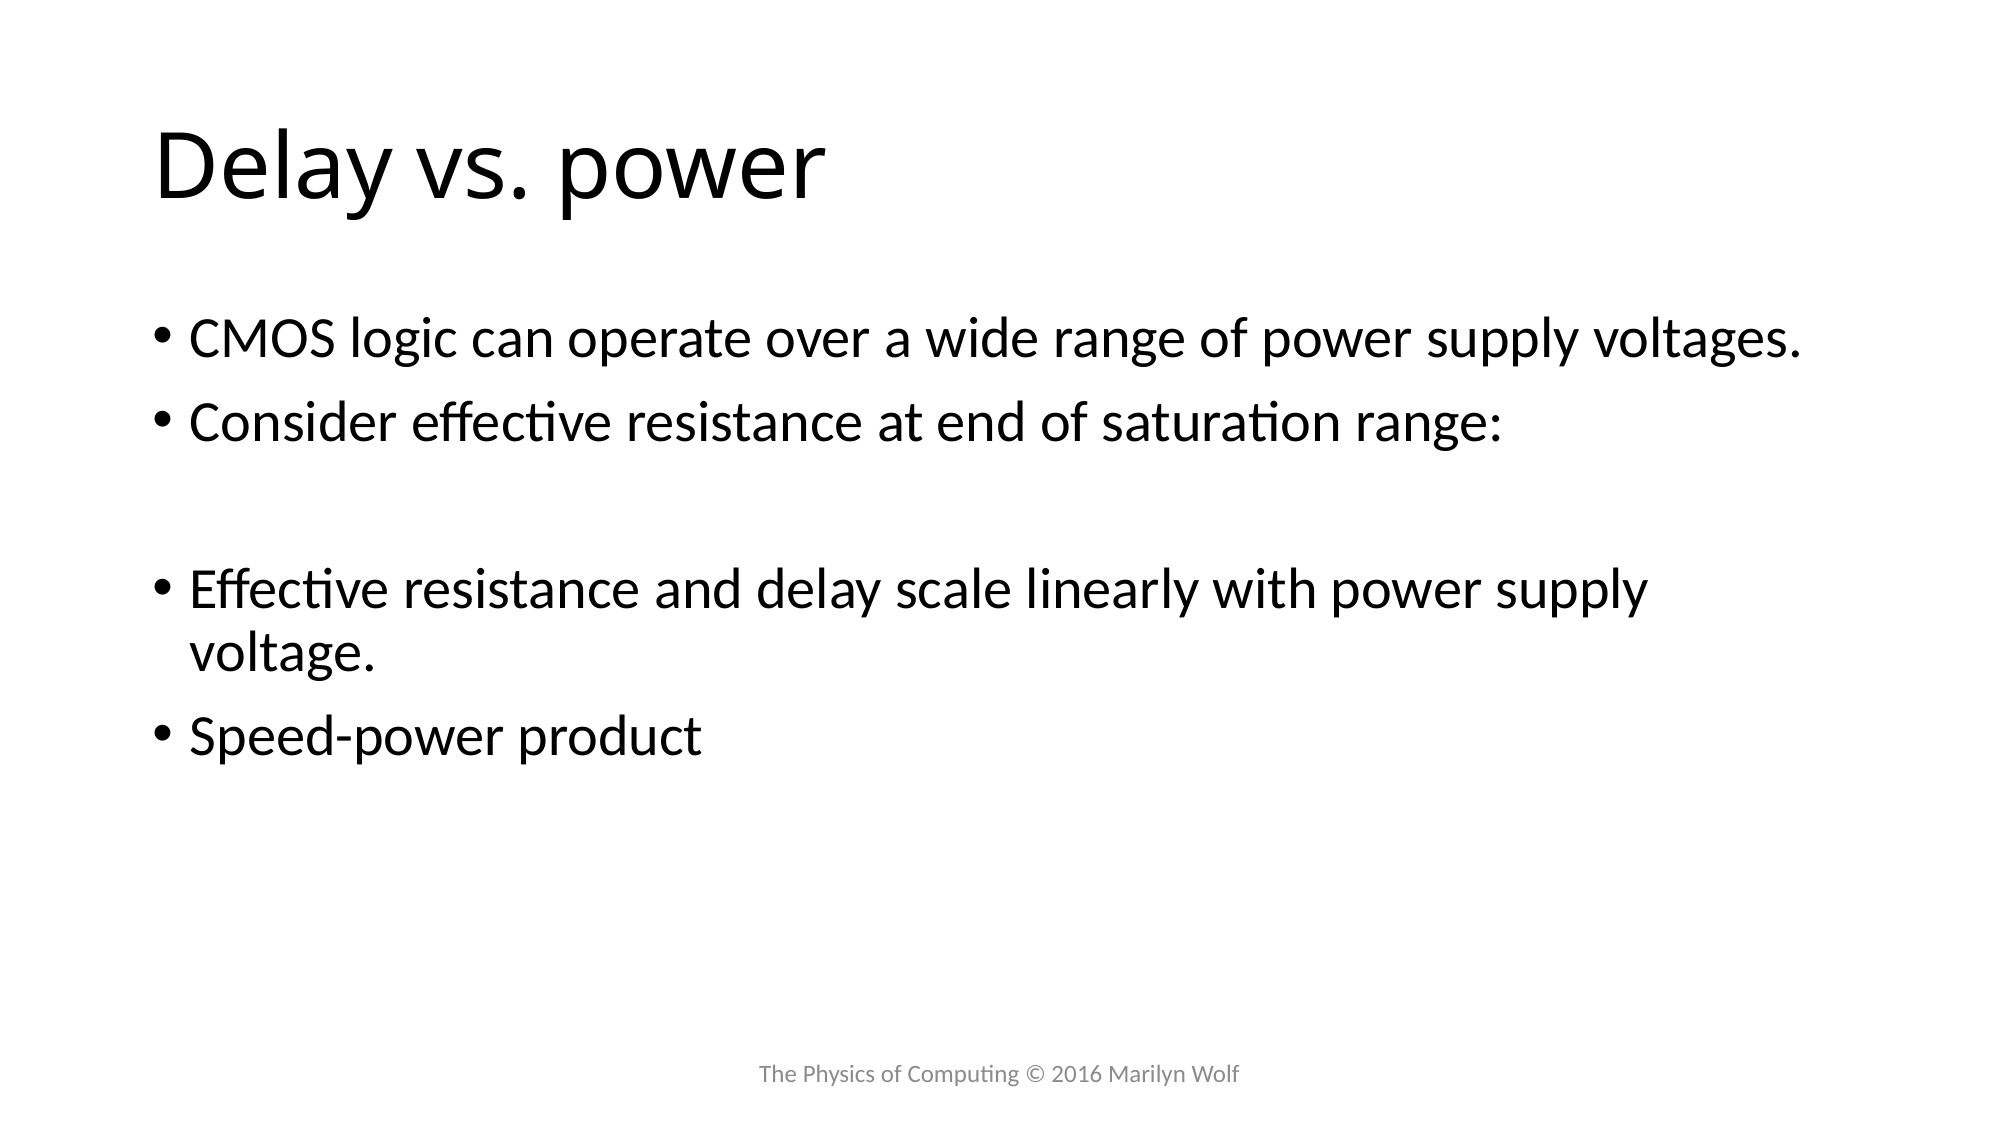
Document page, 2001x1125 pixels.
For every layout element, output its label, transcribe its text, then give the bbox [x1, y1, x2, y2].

footer The Physics of Computing © 2016 Marilyn Wolf [662, 1042, 1338, 1103]
title Delay vs. power [137, 59, 1863, 278]
